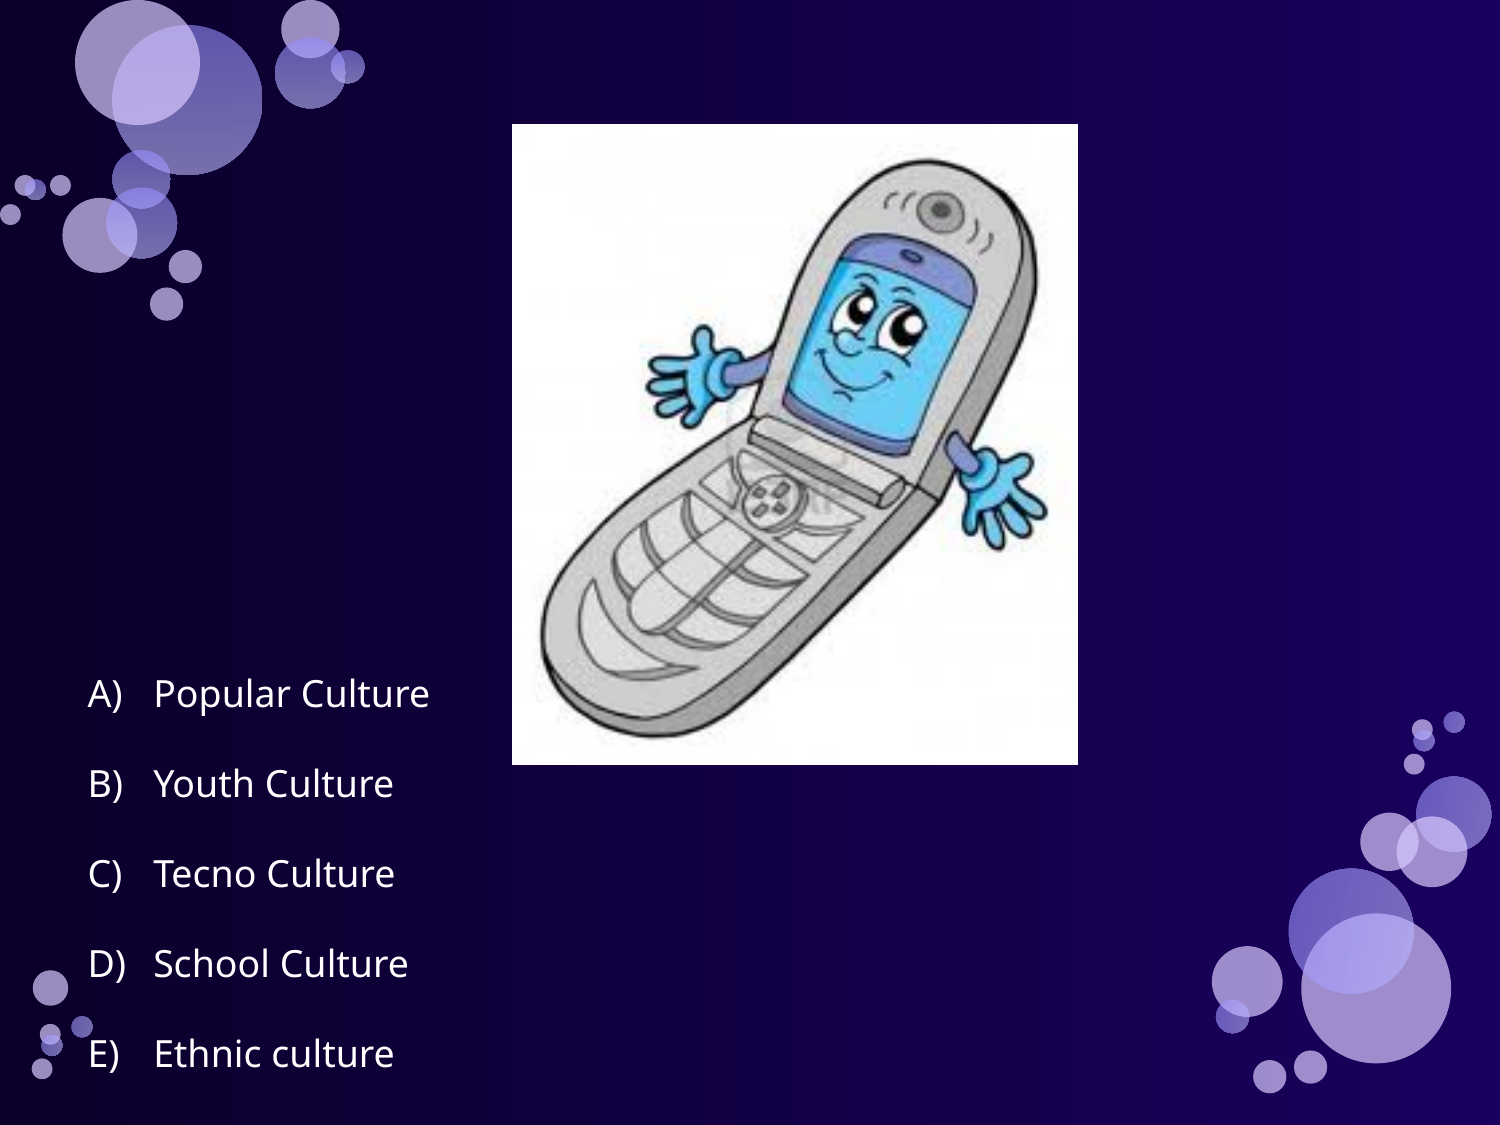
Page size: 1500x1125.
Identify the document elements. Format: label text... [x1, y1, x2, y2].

text_box Popular Culture Youth Culture Tecno Culture School Culture Ethnic culture [72, 662, 456, 1125]
picture [510, 123, 1079, 767]
